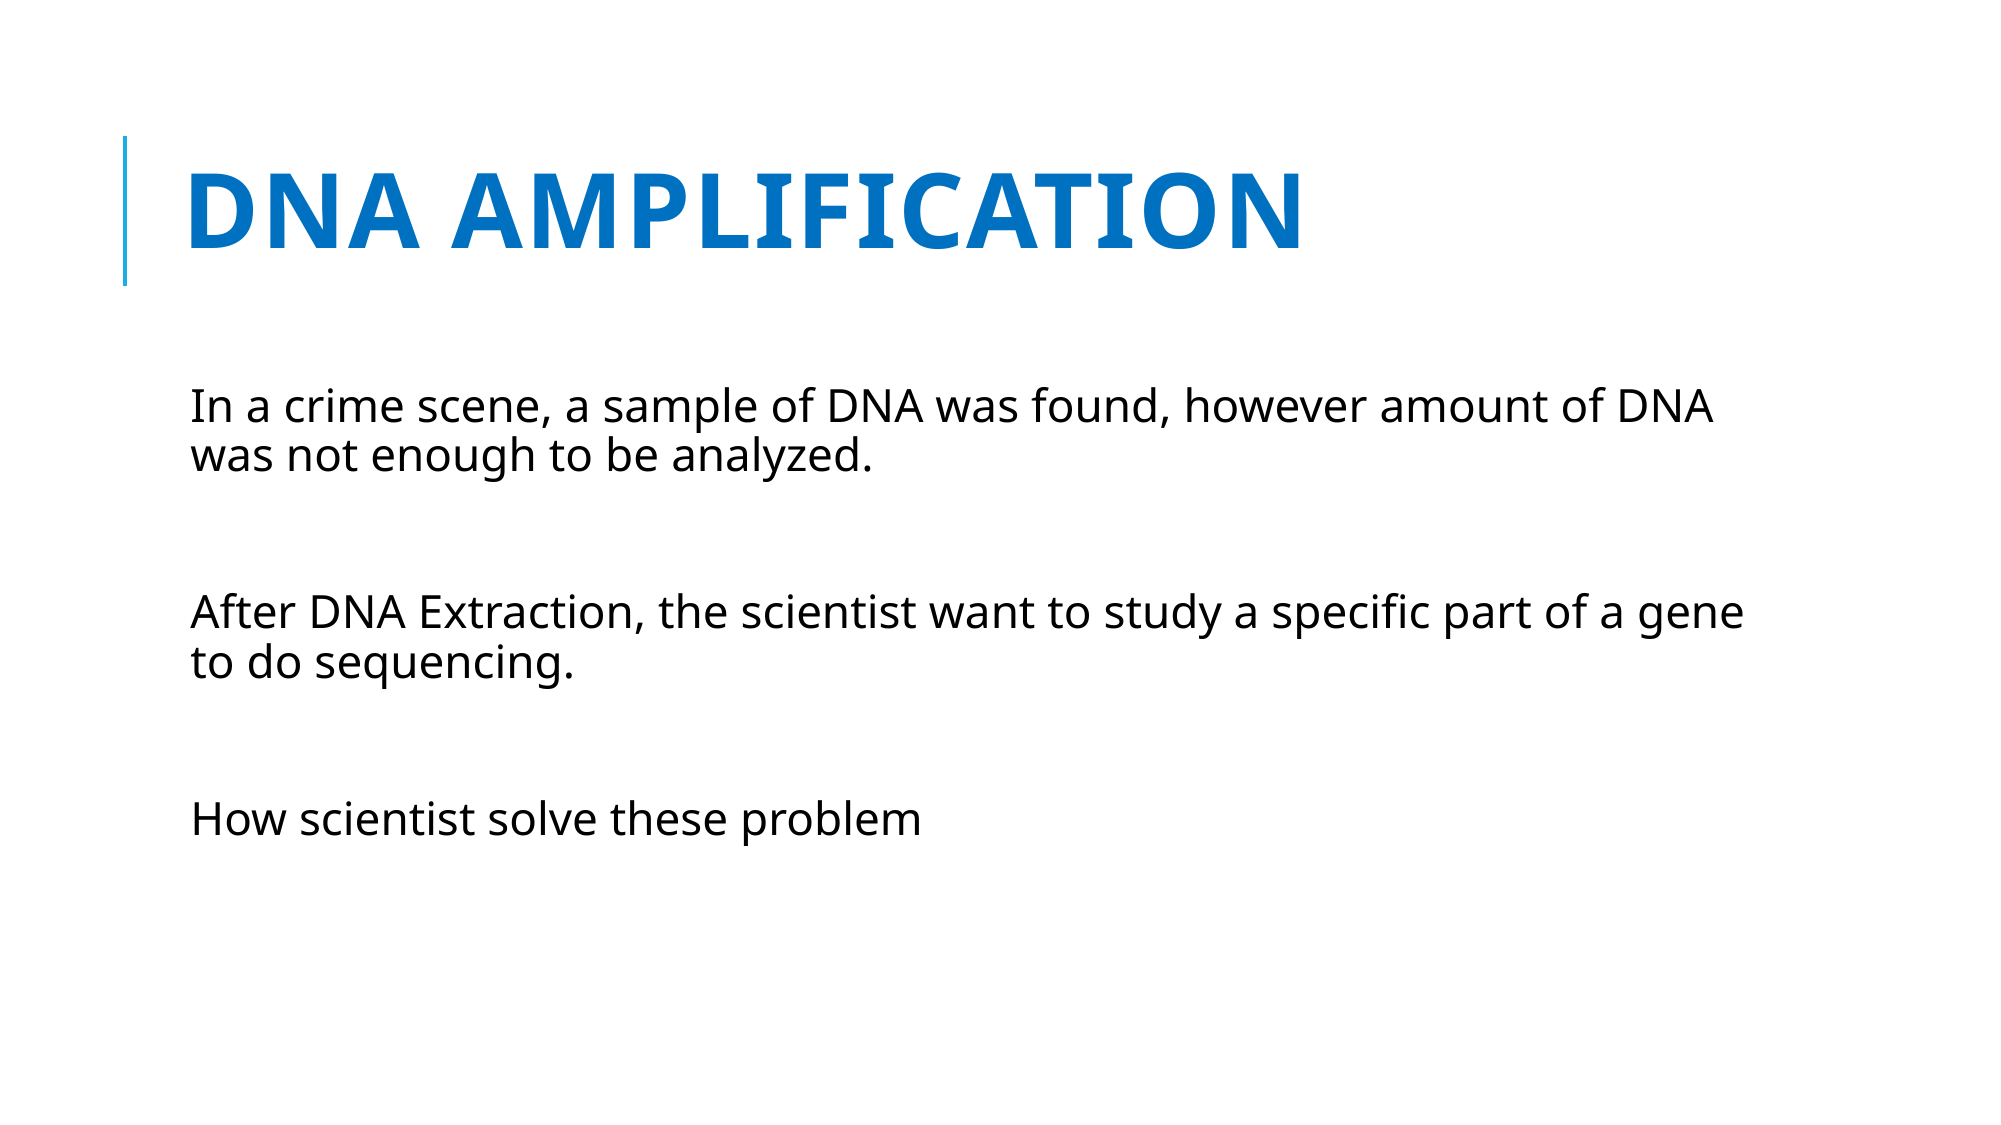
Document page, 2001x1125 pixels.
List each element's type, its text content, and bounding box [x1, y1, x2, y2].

list In a crime scene, a sample of DNA was found, however amount of DNA was not enough to be analyzed. After DNA Extraction, the scientist want to study a specific part of a gene to do sequencing. How scientist solve these problem [168, 375, 1763, 1035]
title DNA Amplification [168, 96, 1763, 342]
